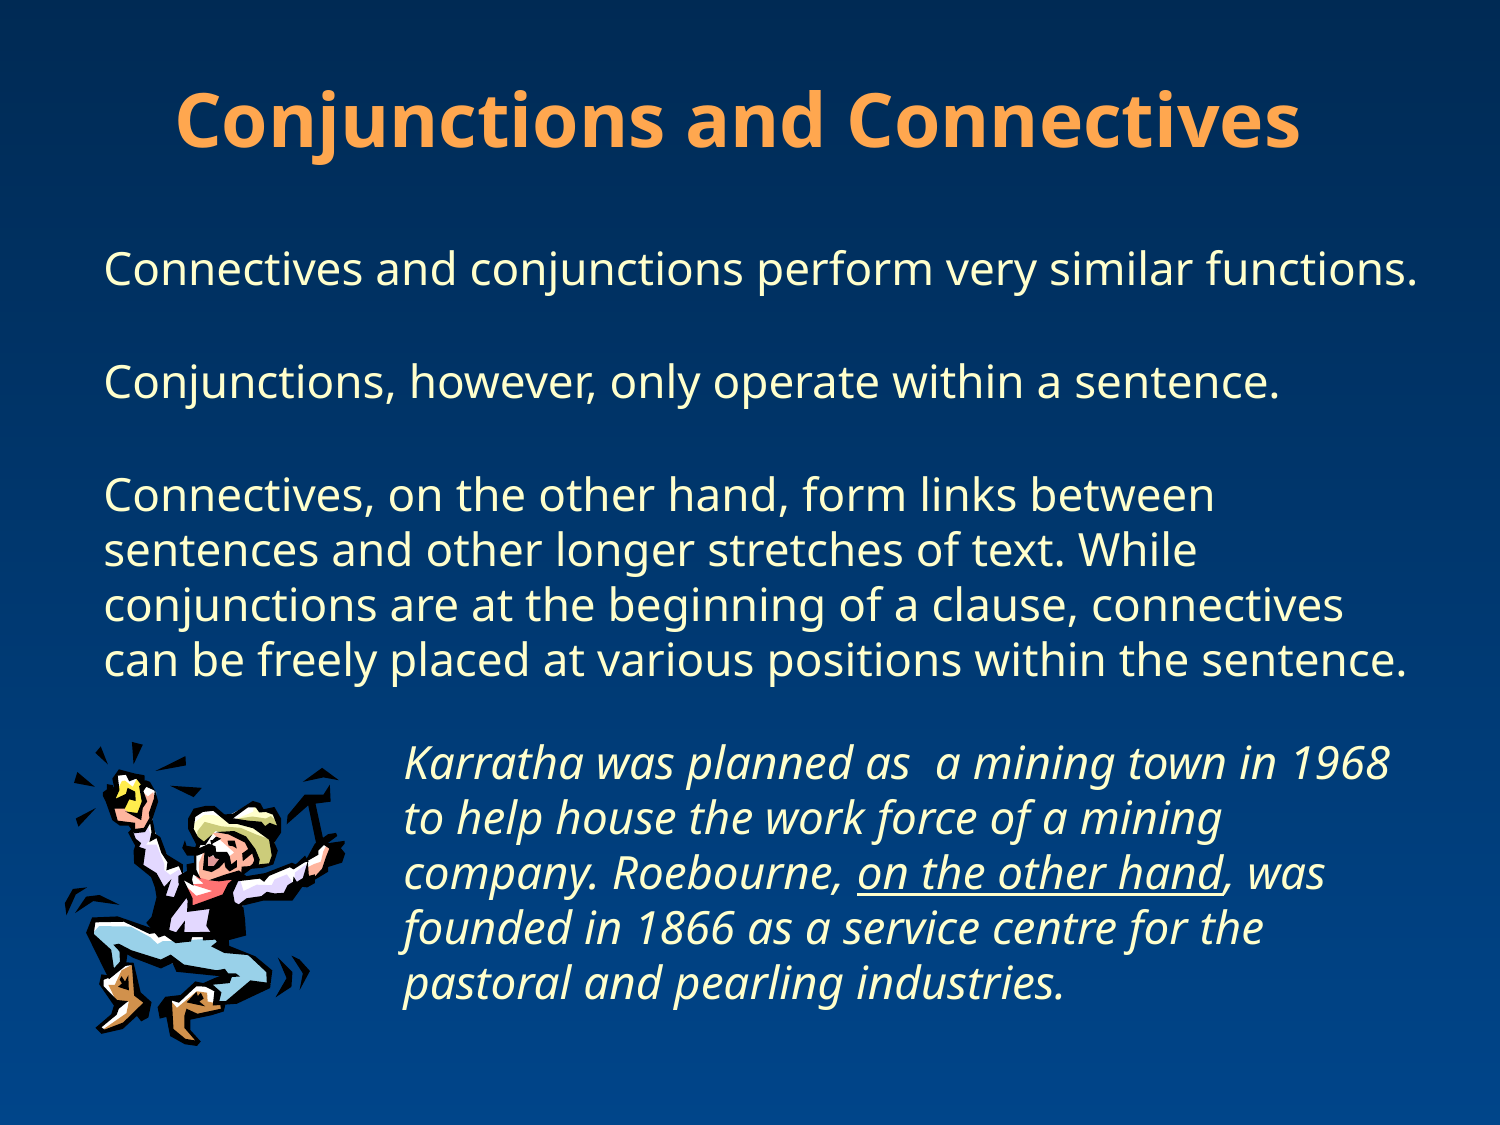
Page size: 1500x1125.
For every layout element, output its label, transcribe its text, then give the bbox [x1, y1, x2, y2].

picture [64, 739, 349, 1049]
text_box Conjunctions and Connectives [112, 54, 1365, 181]
text_box Connectives and conjunctions perform very similar functions. Conjunctions, however, only operate within a sentence. Connectives, on the other hand, form links between sentences and other longer stretches of text. While conjunctions are at the beginning of a clause, connectives can be freely placed at various positions within the sentence. Karratha was planned as a mining town in 1968 to help house the work force of a mining company. Roebourne, on the other hand, was founded in 1866 as a service centre for the pastoral and pearling industries. [88, 231, 1436, 1016]
